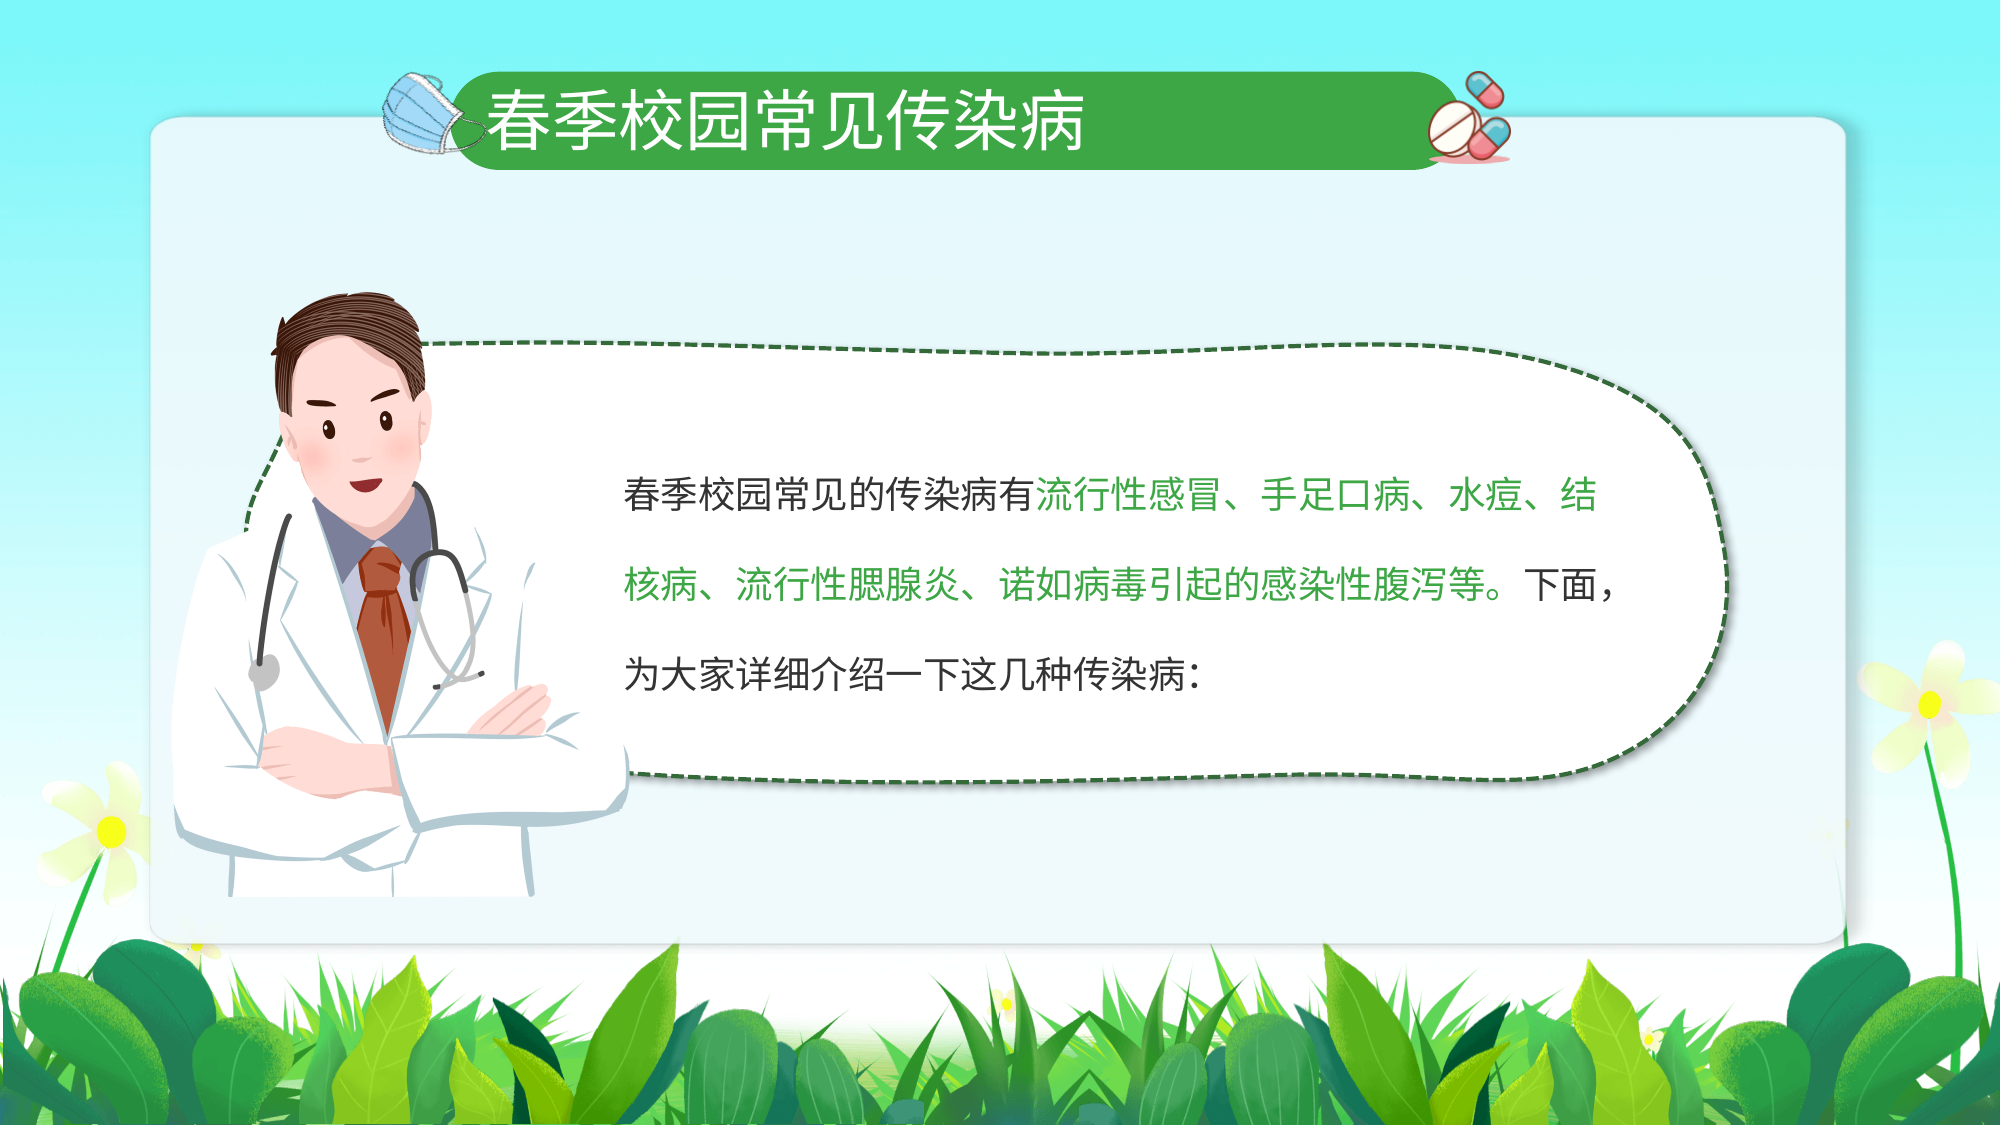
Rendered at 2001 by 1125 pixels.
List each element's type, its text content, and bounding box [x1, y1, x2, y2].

picture [0, 0, 2001, 1125]
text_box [359, 51, 1511, 188]
text_box [694, 343, 1729, 784]
text_box 春季校园常见的传染病有流行性感冒、手足口病、水痘、结核病、流行性腮腺炎、诺如病毒引起的感染性腹泻等。下面，为大家详细介绍一下这几种传染病： [694, 418, 1637, 704]
